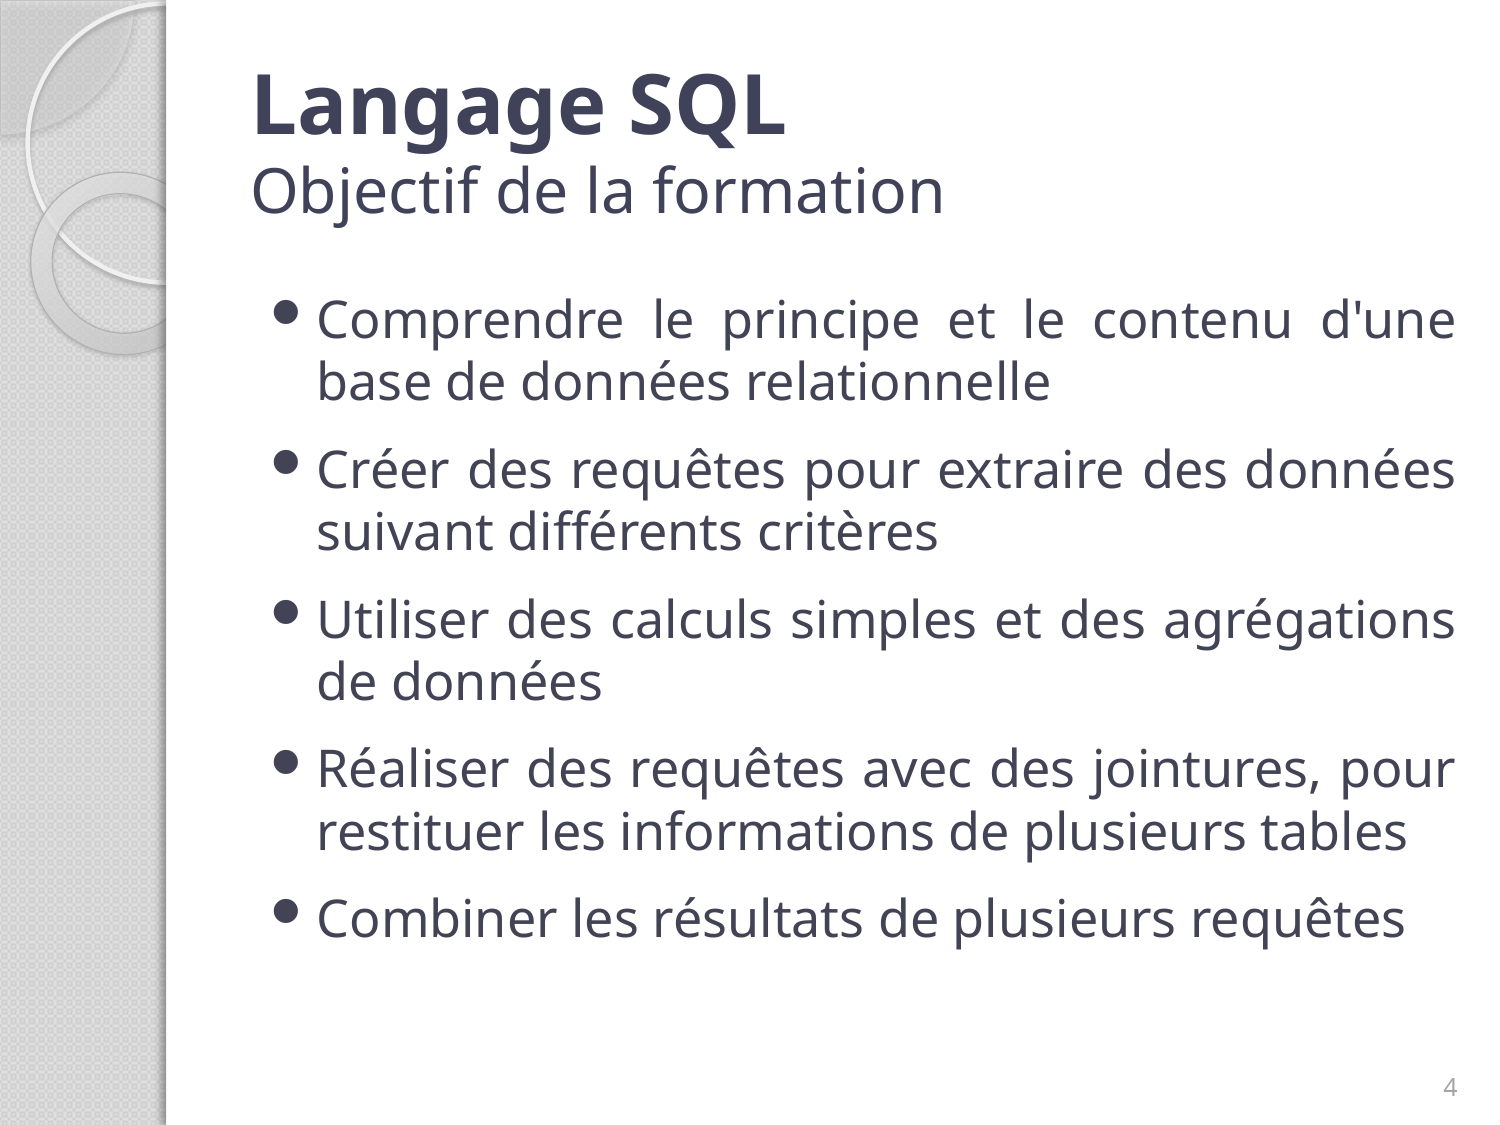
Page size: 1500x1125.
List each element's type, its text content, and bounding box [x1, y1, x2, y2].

slide_number 4 [1413, 1034, 1488, 1113]
title Langage SQL Objectif de la formation [235, 45, 1466, 233]
list Comprendre le principe et le contenu d'une base de données relationnelle Créer des requêtes pour extraire des données suivant différents critères Utiliser des calculs simples et des agrégations de données Réaliser des requêtes avec des jointures, pour restituer les informations de plusieurs tables Combiner les résultats de plusieurs requêtes [242, 278, 1473, 1067]
